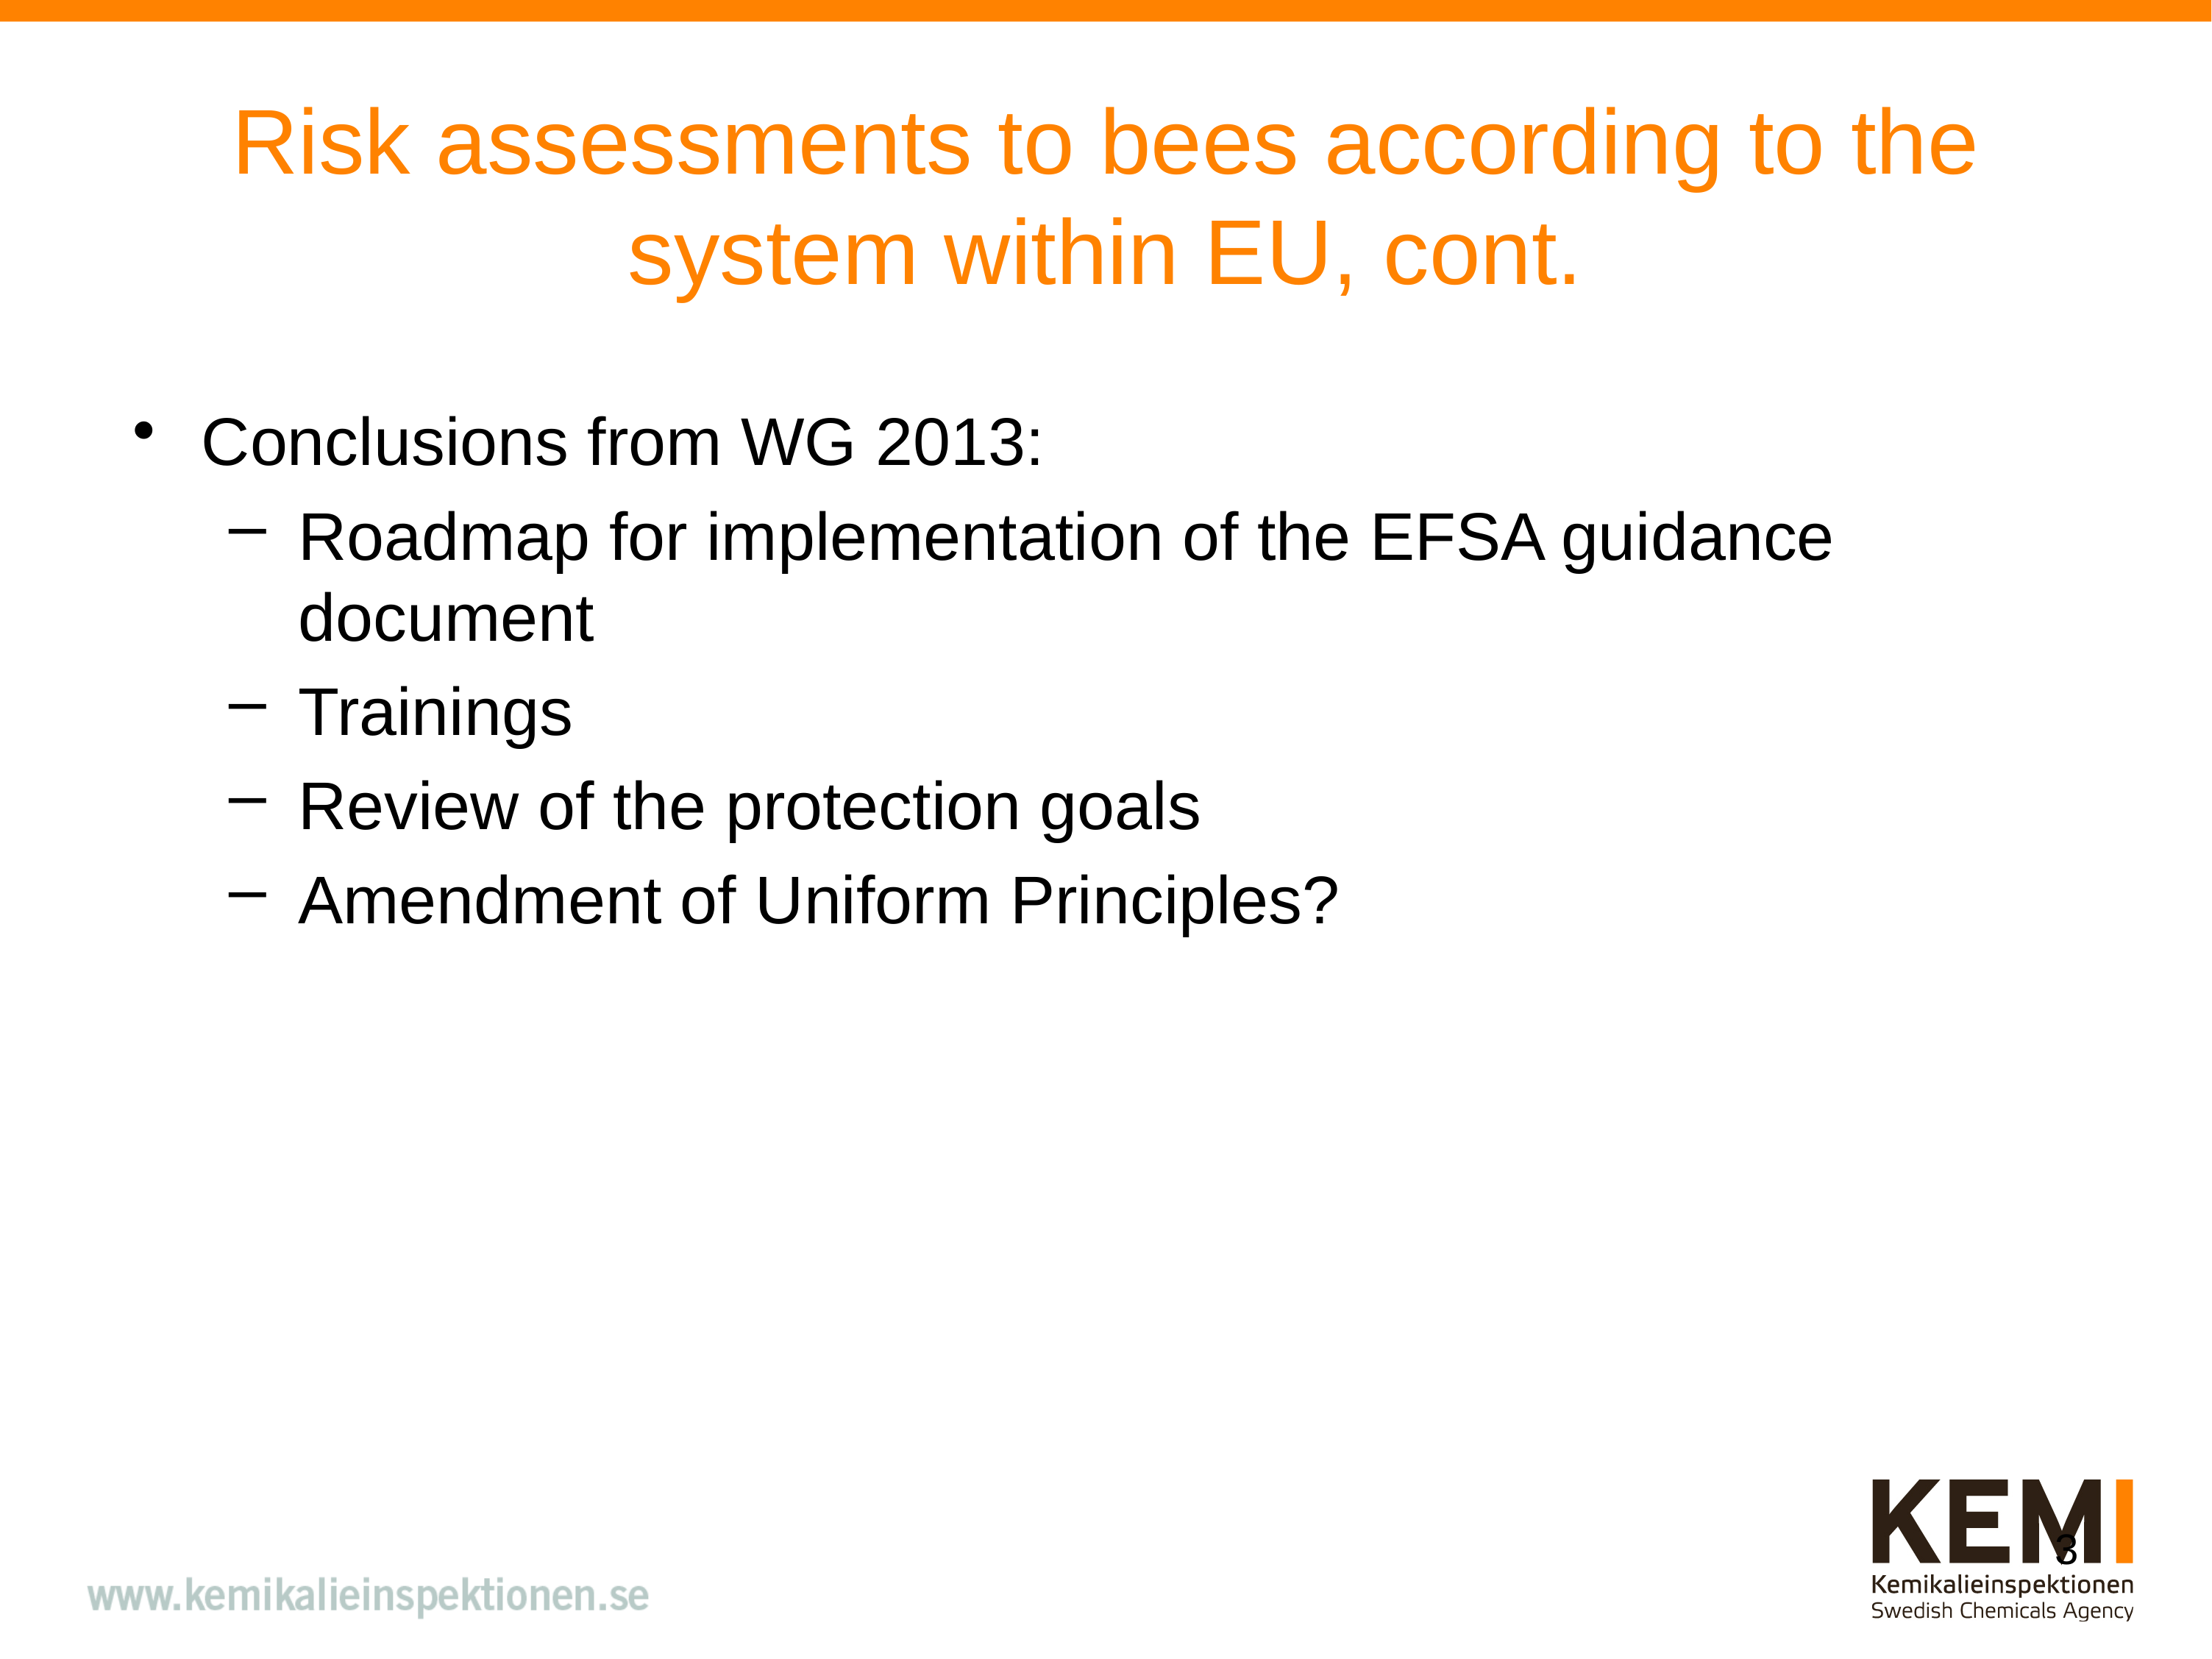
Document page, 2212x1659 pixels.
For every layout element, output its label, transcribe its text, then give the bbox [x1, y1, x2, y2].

picture [87, 1573, 652, 1621]
list Conclusions from WG 2013: Roadmap for implementation of the EFSA guidance document Trainings Review of the protection goals Amendment of Uniform Principles? [110, 387, 2101, 1482]
text_box Risk assessments to bees according to the system within EU, cont. [166, 113, 2046, 272]
picture [1872, 1479, 2133, 1621]
slide_number 3 [1585, 1510, 2101, 1627]
